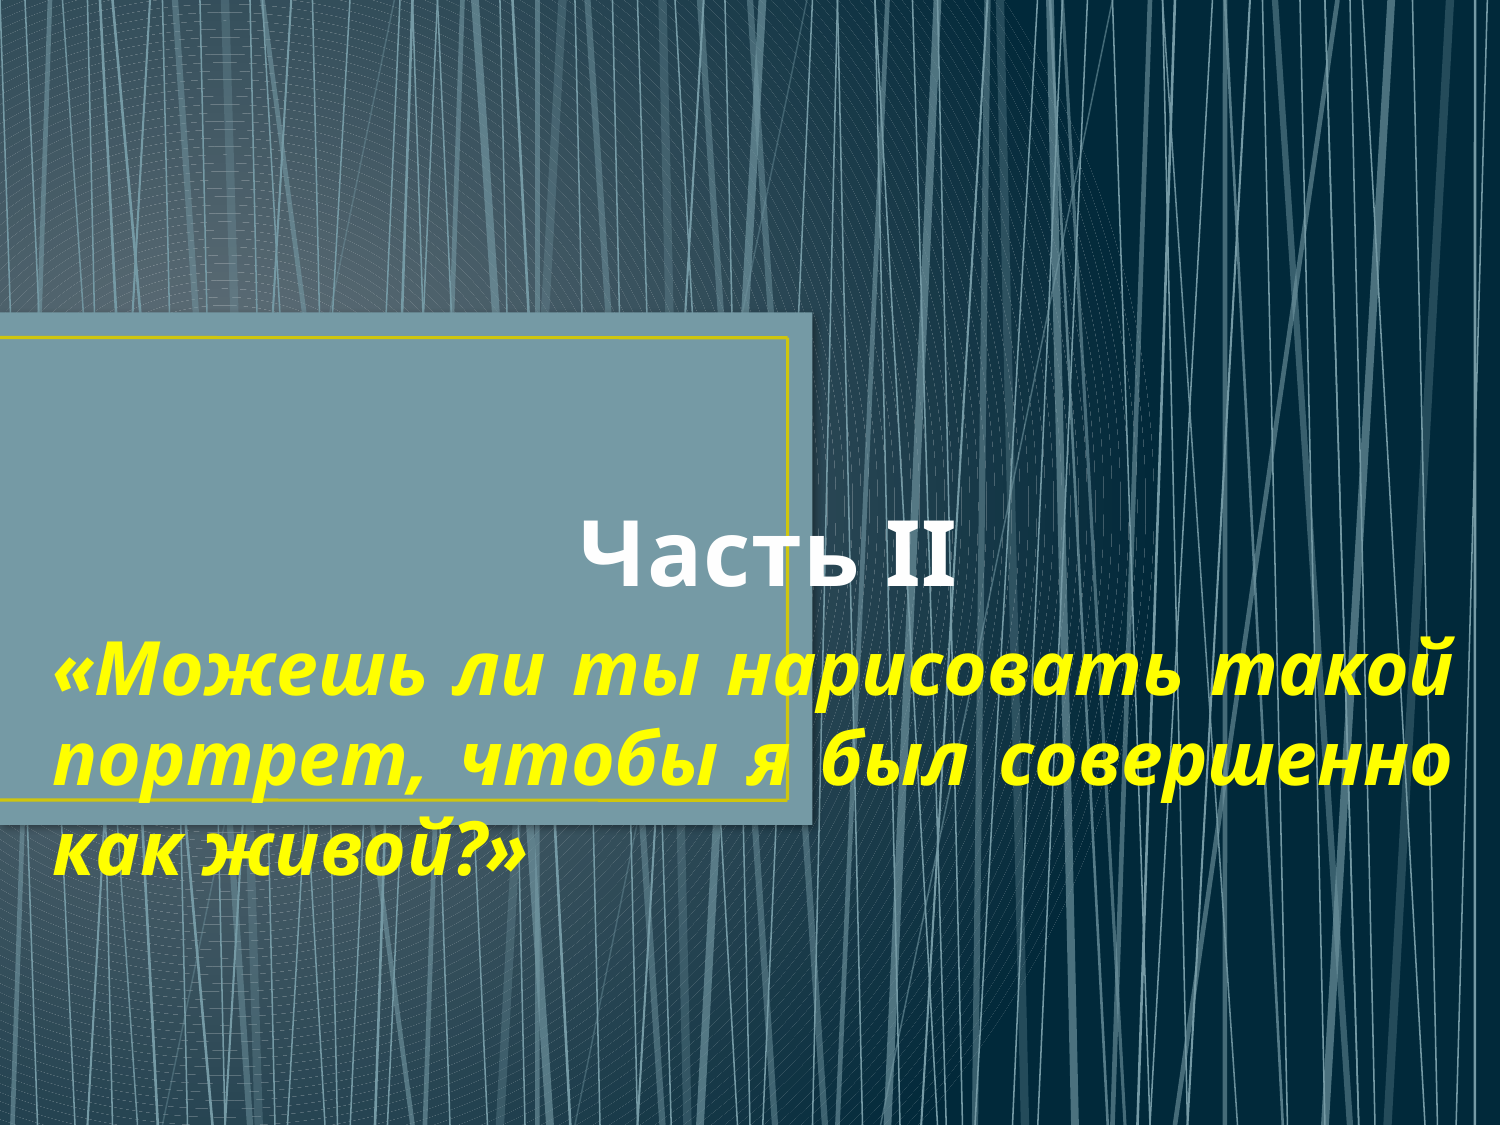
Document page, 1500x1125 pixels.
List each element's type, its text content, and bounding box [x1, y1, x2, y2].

subtitle «Можешь ли ты нарисовать такой портрет, чтобы я был совершенно как живой?» [37, 612, 1471, 788]
picture [1169, 788, 1174, 802]
picture [1162, 788, 1167, 802]
title Часть II [37, 349, 1500, 612]
